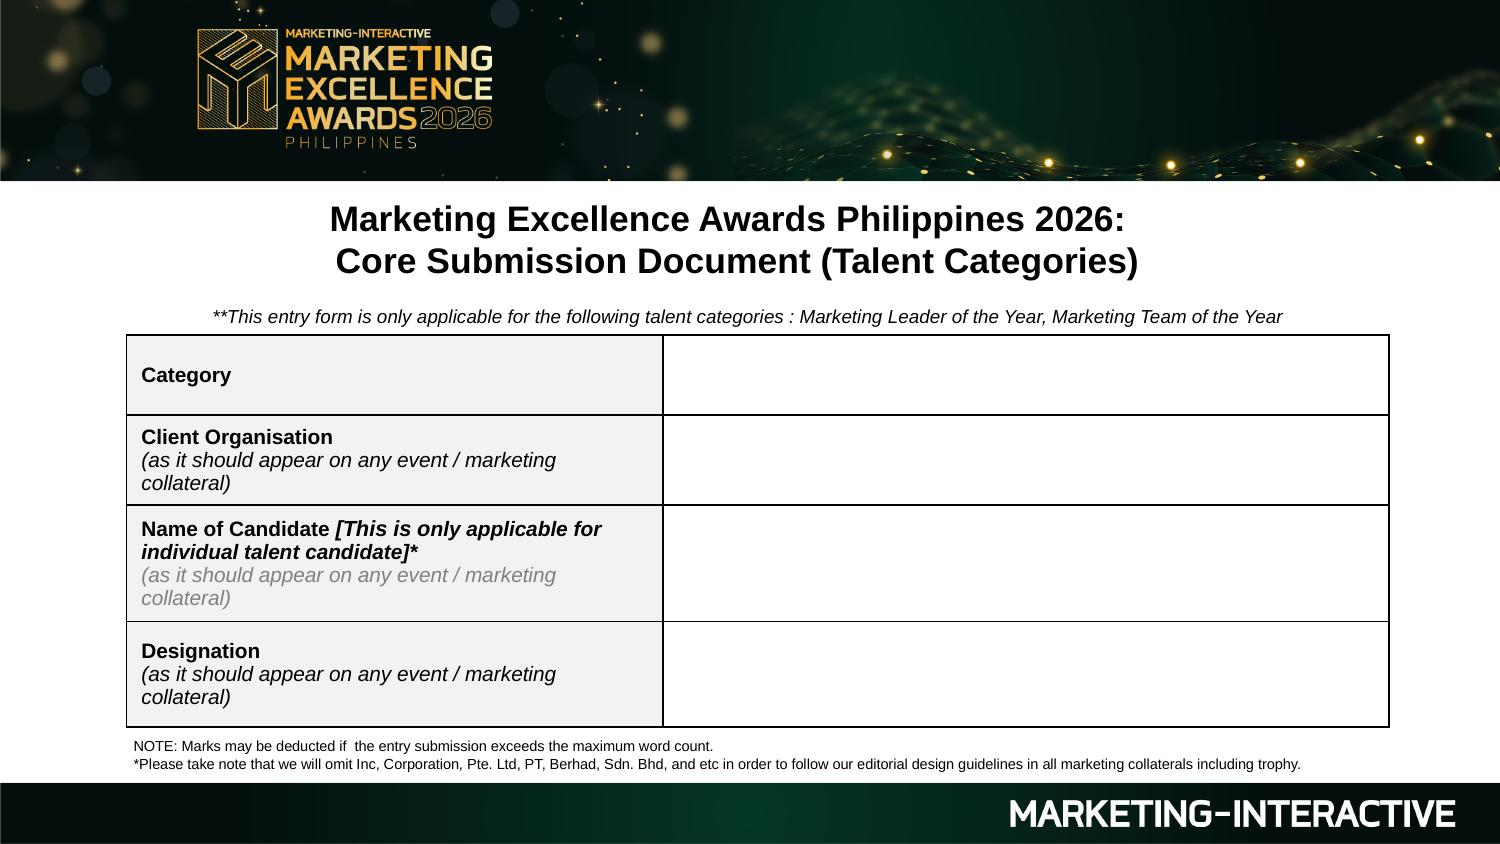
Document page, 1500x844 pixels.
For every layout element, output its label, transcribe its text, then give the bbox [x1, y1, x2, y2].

text_box NOTE: Marks may be deducted if the entry submission exceeds the maximum word count. *Please take note that we will omit Inc, Corporation, Pte. Ltd, PT, Berhad, Sdn. Bhd, and etc in order to follow our editorial design guidelines in all marketing collaterals including trophy. [118, 729, 1382, 780]
table_cell Designation (as it should appear on any event / marketing collateral) [127, 622, 662, 726]
table_header [664, 336, 1388, 414]
table_cell Name of Candidate [This is only applicable for individual talent candidate]* (as it should appear on any event / marketing collateral) [127, 506, 662, 621]
table_cell [664, 416, 1388, 504]
text_box **This entry form is only applicable for the following talent categories : Marketing Leader of the Year, Marketing Team of the Year [106, 296, 1394, 335]
table_cell [664, 506, 1388, 621]
table_header Category [127, 336, 662, 414]
table_cell [664, 622, 1388, 726]
table_cell Client Organisation (as it should appear on any event / marketing collateral) [127, 416, 662, 504]
text_box Marketing Excellence Awards Philippines 2026: Core Submission Document (Talent Categories) [174, 188, 1300, 289]
picture [0, 0, 1500, 844]
